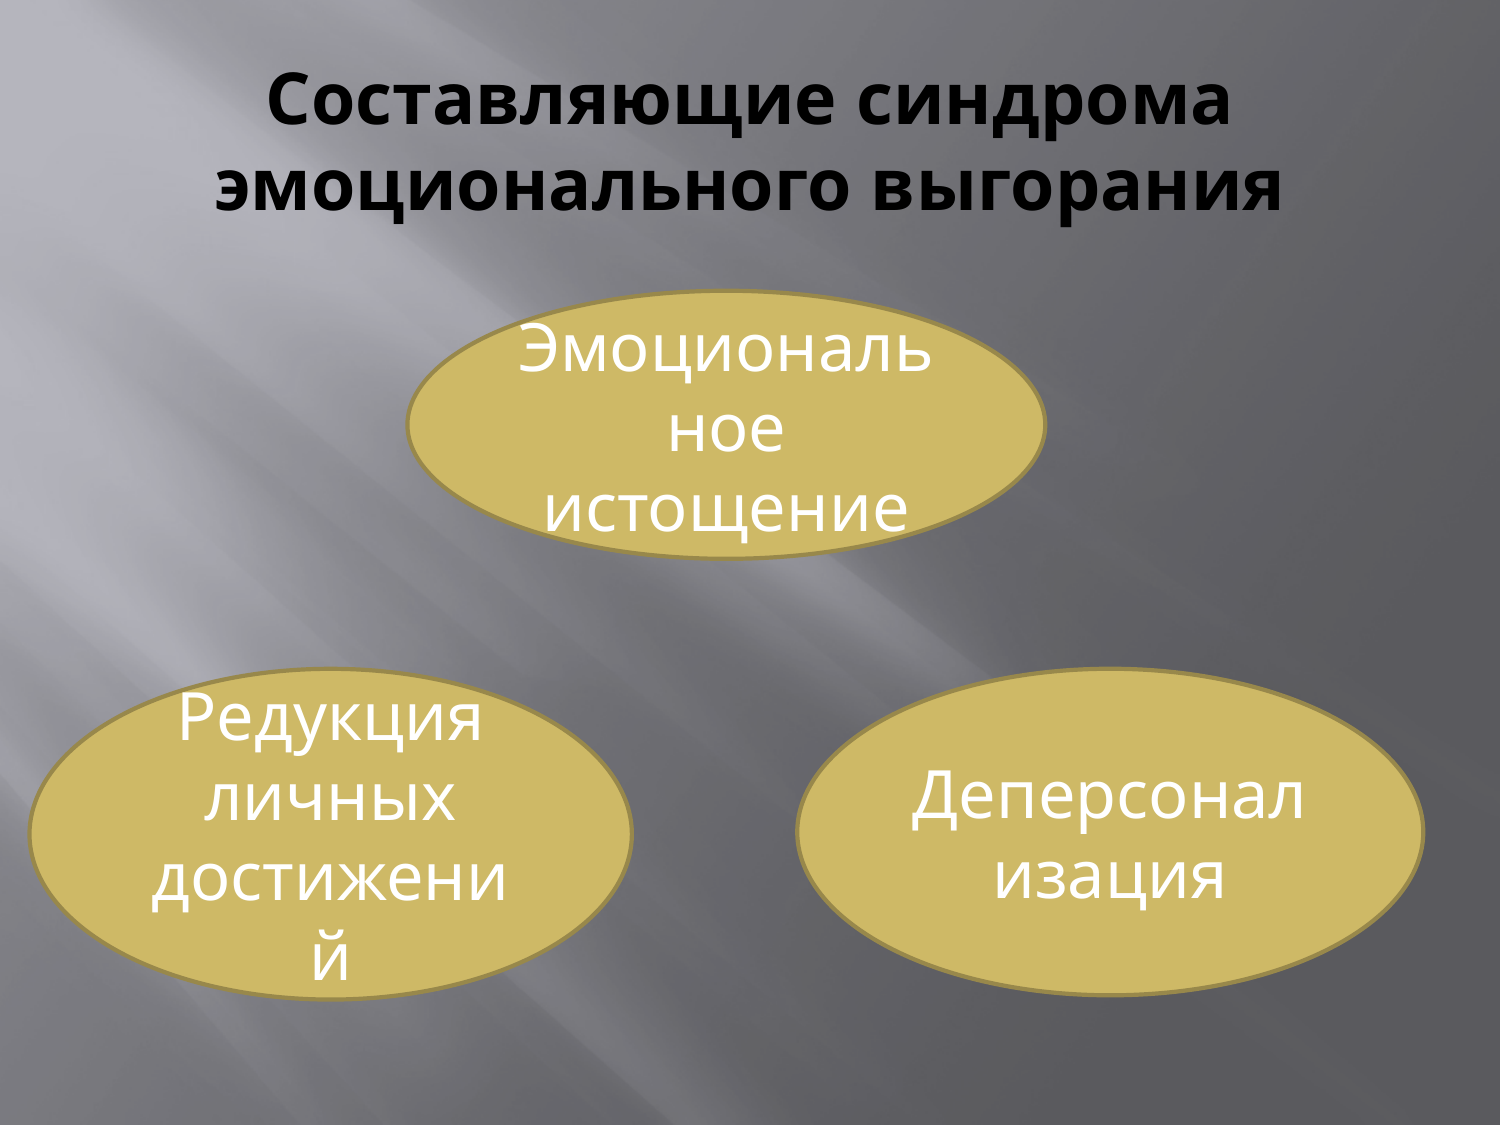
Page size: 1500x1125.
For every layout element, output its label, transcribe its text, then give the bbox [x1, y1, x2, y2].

title Составляющие синдрома эмоционального выгорания [75, 45, 1425, 233]
text_box Эмоциональное истощение [405, 288, 1048, 561]
text_box Редукция личных достижений [27, 666, 634, 1002]
text_box Деперсонализация [795, 666, 1426, 998]
